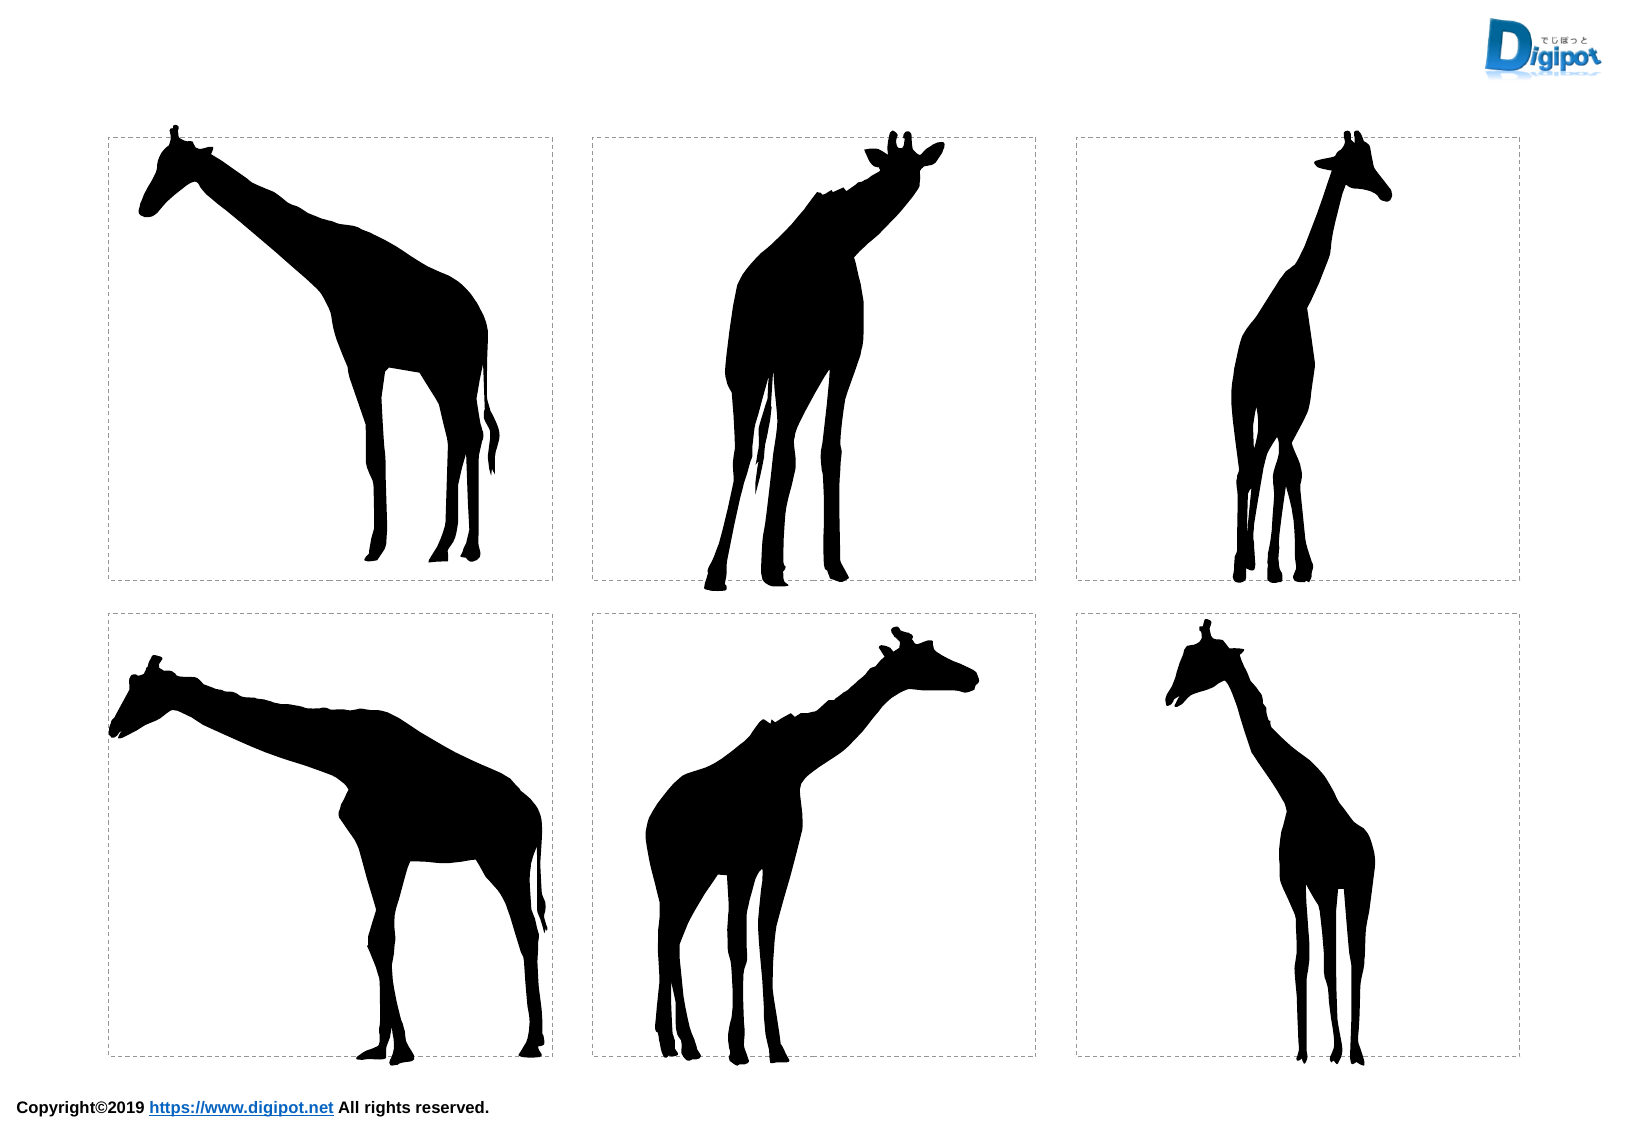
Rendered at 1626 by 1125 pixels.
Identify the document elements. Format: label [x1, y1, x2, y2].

text_box [1231, 130, 1393, 583]
text_box [1165, 619, 1376, 1066]
text_box [704, 130, 945, 592]
picture [1485, 18, 1602, 82]
text_box [108, 655, 548, 1066]
text_box [645, 626, 980, 1066]
text_box [138, 124, 500, 563]
